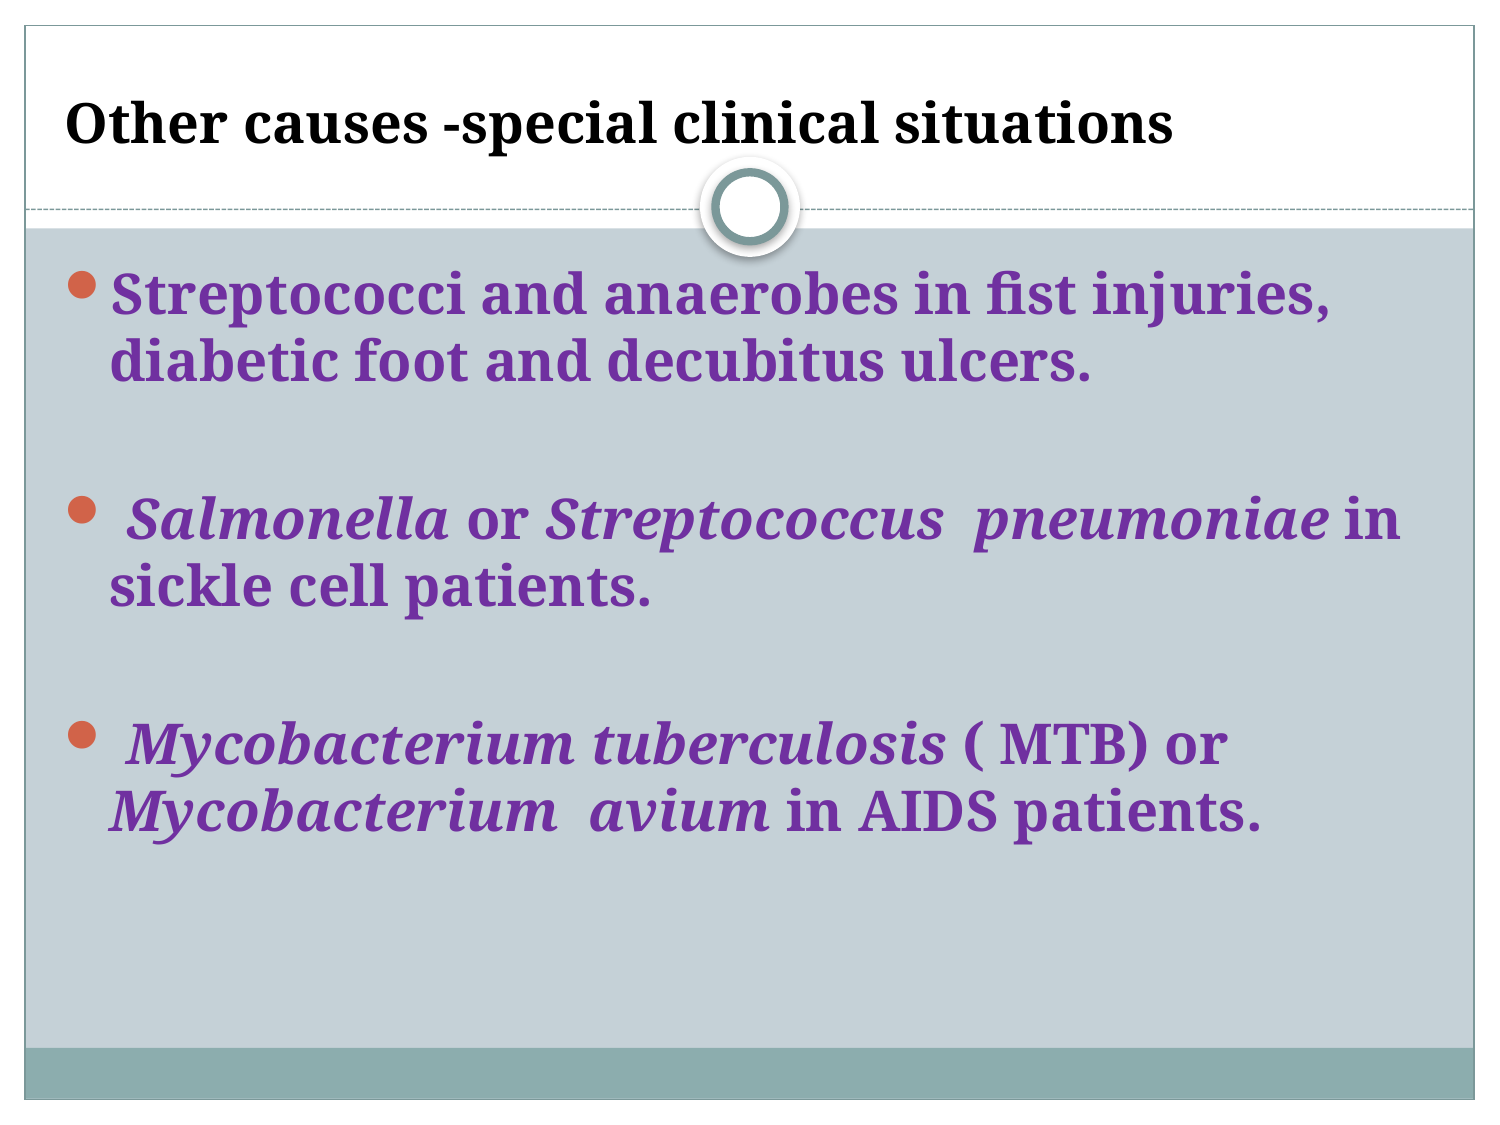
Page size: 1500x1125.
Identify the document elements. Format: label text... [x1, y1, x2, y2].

list Streptococci and anaerobes in fist injuries, diabetic foot and decubitus ulcers. Salmonella or Streptococcus pneumoniae in sickle cell patients. Mycobacterium tuberculosis ( MTB) or Mycobacterium avium in AIDS patients. [49, 250, 1445, 1001]
title Other causes -special clinical situations [49, 37, 1450, 162]
